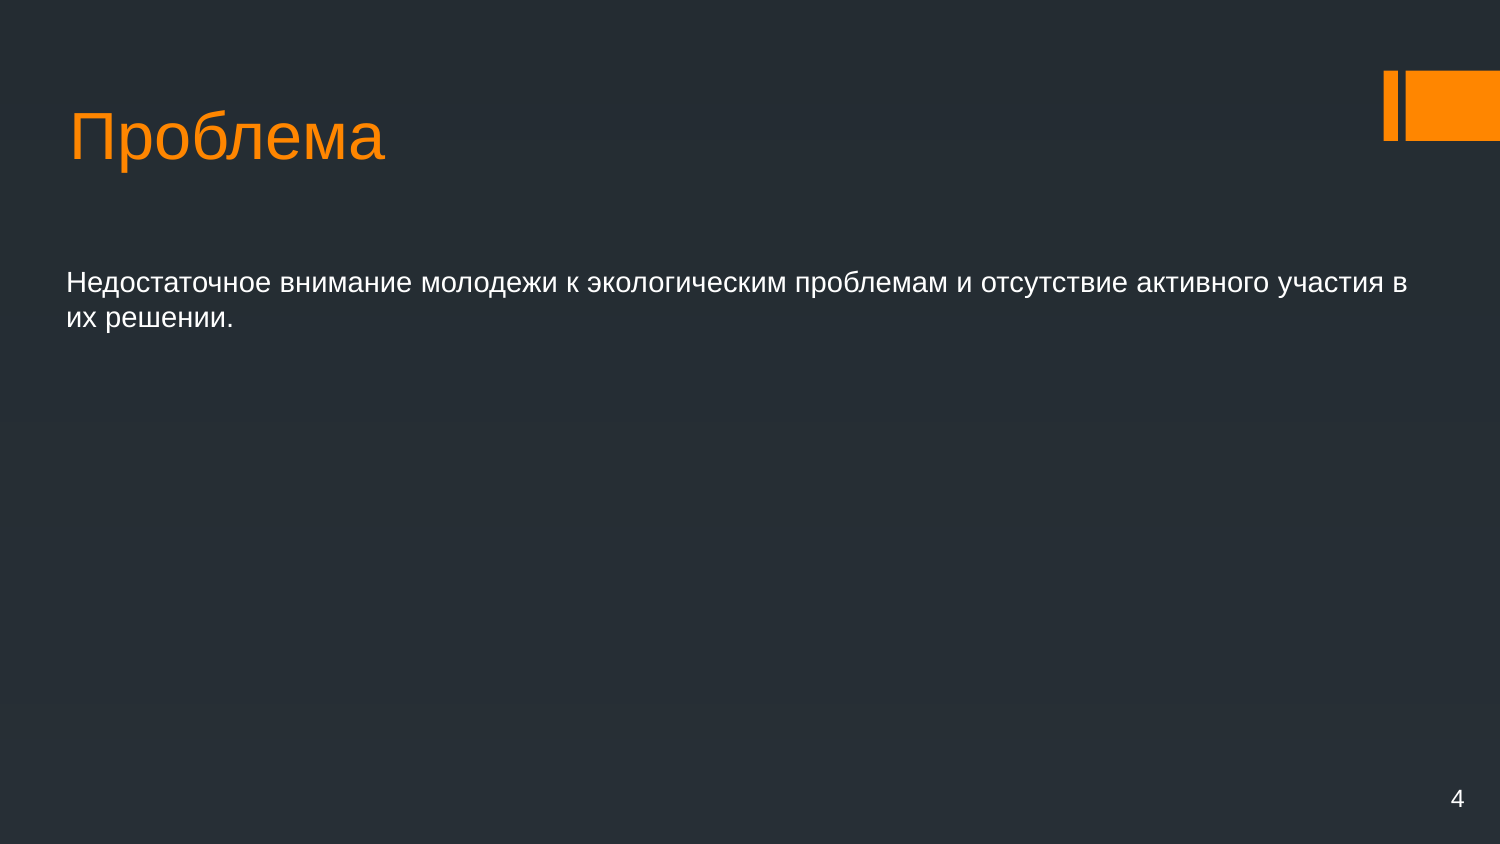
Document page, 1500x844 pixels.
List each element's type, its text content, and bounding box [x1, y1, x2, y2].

title Проблема [54, 77, 490, 172]
list Недостаточное внимание молодежи к экологическим проблемам и отсутствие активного участия в их решении. [51, 248, 1449, 774]
slide_number 4 [1389, 764, 1480, 830]
